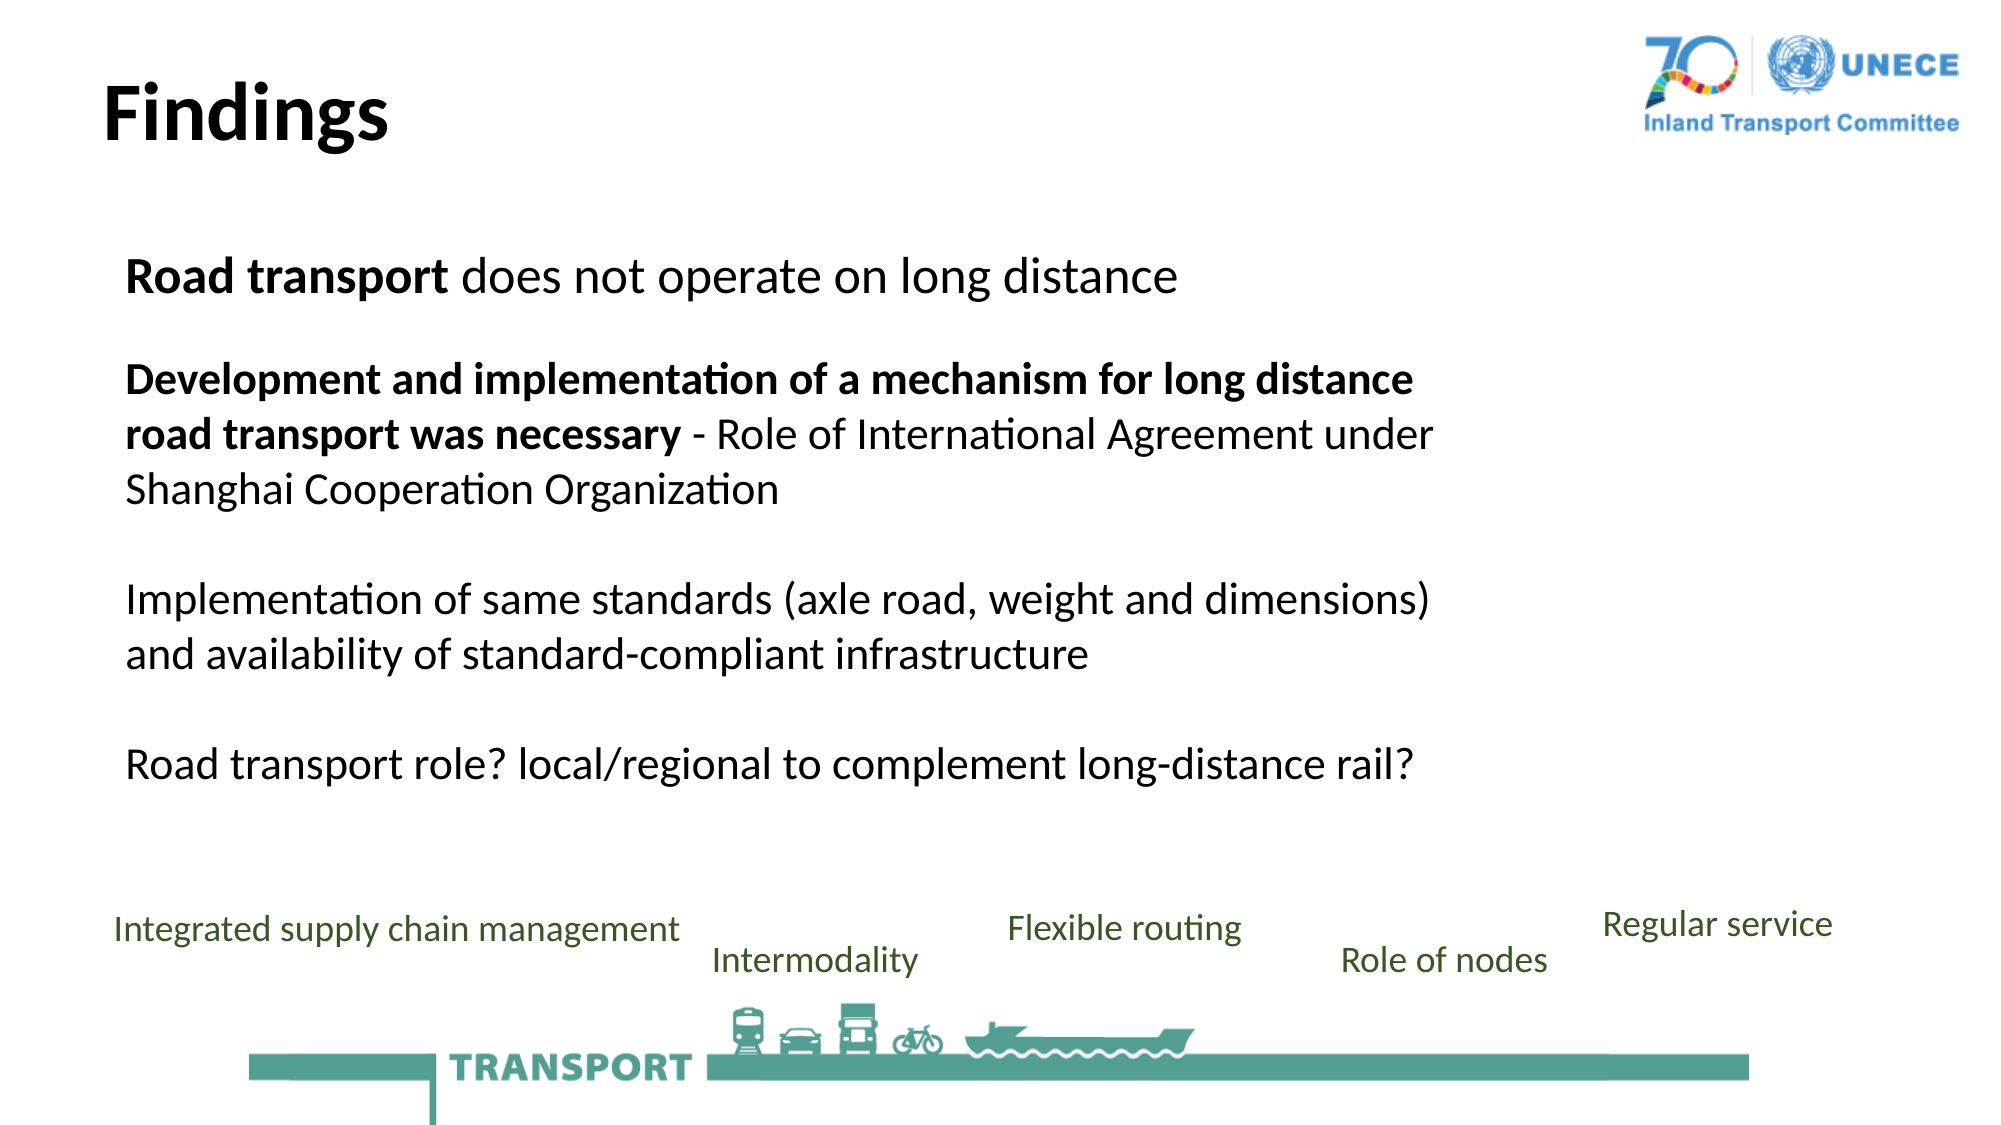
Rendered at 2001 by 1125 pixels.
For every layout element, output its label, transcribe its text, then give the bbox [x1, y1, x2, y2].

text_box Role of nodes [1326, 927, 1564, 987]
text_box Integrated supply chain management [98, 896, 696, 957]
text_box Findings [88, 50, 1319, 225]
text_box Flexible routing [992, 895, 1258, 956]
text_box Road transport does not operate on long distance Development and implementation of a mechanism for long distance road transport was necessary - Role of International Agreement under Shanghai Cooperation Organization Implementation of same standards (axle road, weight and dimensions) and availability of standard-compliant infrastructure Road transport role? local/regional to complement long-distance rail? [110, 233, 1461, 931]
text_box Intermodality [697, 927, 934, 987]
text_box Regular service [1587, 891, 1849, 952]
picture [1645, 35, 1959, 135]
picture [249, 987, 1749, 1125]
